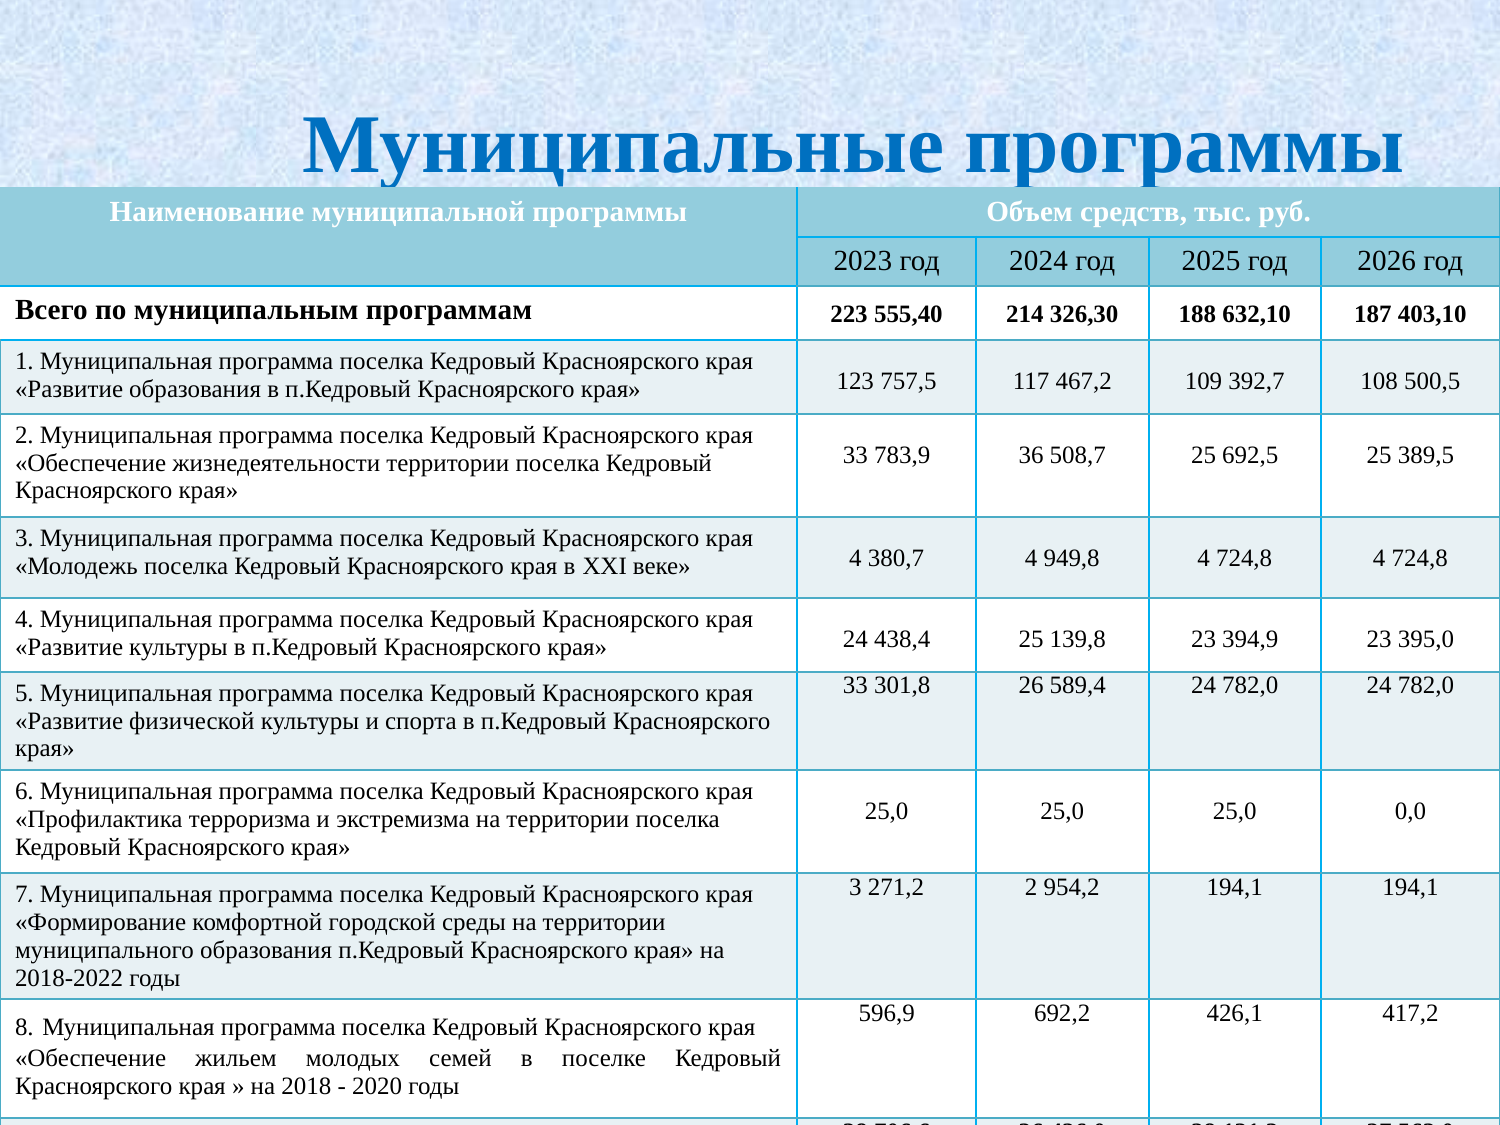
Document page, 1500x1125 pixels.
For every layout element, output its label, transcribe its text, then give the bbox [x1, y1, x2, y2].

table_cell 25,0 [977, 771, 1148, 872]
title Муниципальные программы [74, 44, 1426, 187]
table_cell 38 706,6 [798, 1119, 975, 1125]
table_cell 108 500,5 [1322, 341, 1499, 413]
table_cell 4 949,8 [977, 518, 1148, 597]
table_cell 2026 год [1322, 238, 1499, 285]
table_cell 214 326,30 [977, 287, 1148, 339]
table_cell 188 632,10 [1150, 287, 1320, 339]
table_cell Не программные расходы [1, 1119, 796, 1125]
table_cell 25,0 [1150, 771, 1320, 872]
table_cell 26 589,4 [977, 673, 1148, 769]
table_cell 187 403,10 [1322, 287, 1499, 339]
table_cell 223 555,40 [798, 287, 975, 339]
table_cell 36 508,7 [977, 415, 1148, 516]
table_cell 109 392,7 [1150, 341, 1320, 413]
table_cell 2025 год [1150, 238, 1320, 285]
table_cell 117 467,2 [977, 341, 1148, 413]
table_cell 3 271,2 [798, 874, 975, 998]
table_cell 28 131,3 [1150, 1119, 1320, 1125]
table_cell 24 782,0 [1150, 673, 1320, 769]
table_cell 4 724,8 [1150, 518, 1320, 597]
table_cell 25 389,5 [1322, 415, 1499, 516]
table_cell 426,1 [1150, 1000, 1320, 1117]
table_cell 23 395,0 [1322, 599, 1499, 671]
picture [0, 0, 1500, 187]
table_cell 2024 год [977, 238, 1148, 285]
table_cell 692,2 [977, 1000, 1148, 1117]
table_cell 33 783,9 [798, 415, 975, 516]
table_cell 3. Муниципальная программа поселка Кедровый Красноярского края «Молодежь поселка Кедровый Красноярского края в XXI веке» [1, 518, 796, 597]
table_cell 2. Муниципальная программа поселка Кедровый Красноярского края «Обеспечение жизнедеятельности территории поселка Кедровый Красноярского края» [1, 415, 796, 516]
table_cell 123 757,5 [798, 341, 975, 413]
table_cell 1. Муниципальная программа поселка Кедровый Красноярского края «Развитие образования в п.Кедровый Красноярского края» [1, 341, 796, 413]
table_cell 33 301,8 [798, 673, 975, 769]
table_cell 5. Муниципальная программа поселка Кедровый Красноярского края «Развитие физической культуры и спорта в п.Кедровый Красноярского края» [1, 673, 796, 769]
table_cell 27 563,0 [1322, 1119, 1499, 1125]
table_cell 0,0 [1322, 771, 1499, 872]
table_cell 24 438,4 [798, 599, 975, 671]
table_cell 194,1 [1322, 874, 1499, 998]
table_cell 2 954,2 [977, 874, 1148, 998]
table_cell 36 426,0 [977, 1119, 1148, 1125]
table_cell 194,1 [1150, 874, 1320, 998]
table_cell 6. Муниципальная программа поселка Кедровый Красноярского края «Профилактика терроризма и экстремизма на территории поселка Кедровый Красноярского края» [1, 771, 796, 872]
table_cell 417,2 [1322, 1000, 1499, 1117]
table_cell 7. Муниципальная программа поселка Кедровый Красноярского края «Формирование комфортной городской среды на территории муниципального образования п.Кедровый Красноярского края» на 2018-2022 годы [1, 874, 796, 998]
table_cell 25 139,8 [977, 599, 1148, 671]
table_cell 2023 год [798, 238, 975, 285]
table_cell 8. Муниципальная программа поселка Кедровый Красноярского края «Обеспечение жильем молодых семей в поселке Кедровый Красноярского края » на 2018 - 2020 годы [1, 1000, 796, 1117]
table_cell 24 782,0 [1322, 673, 1499, 769]
table_cell 4 380,7 [798, 518, 975, 597]
table_cell 25 692,5 [1150, 415, 1320, 516]
table_cell Всего по муниципальным программам [0, 287, 796, 339]
table_header Наименование муниципальной программы [0, 187, 796, 285]
table_cell 23 394,9 [1150, 599, 1320, 671]
table_cell 4 724,8 [1322, 518, 1499, 597]
table_cell 25,0 [798, 771, 975, 872]
table_cell 4. Муниципальная программа поселка Кедровый Красноярского края «Развитие культуры в п.Кедровый Красноярского края» [1, 599, 796, 671]
table_cell 596,9 [798, 1000, 975, 1117]
table_header Объем средств, тыс. руб. [798, 187, 1499, 236]
